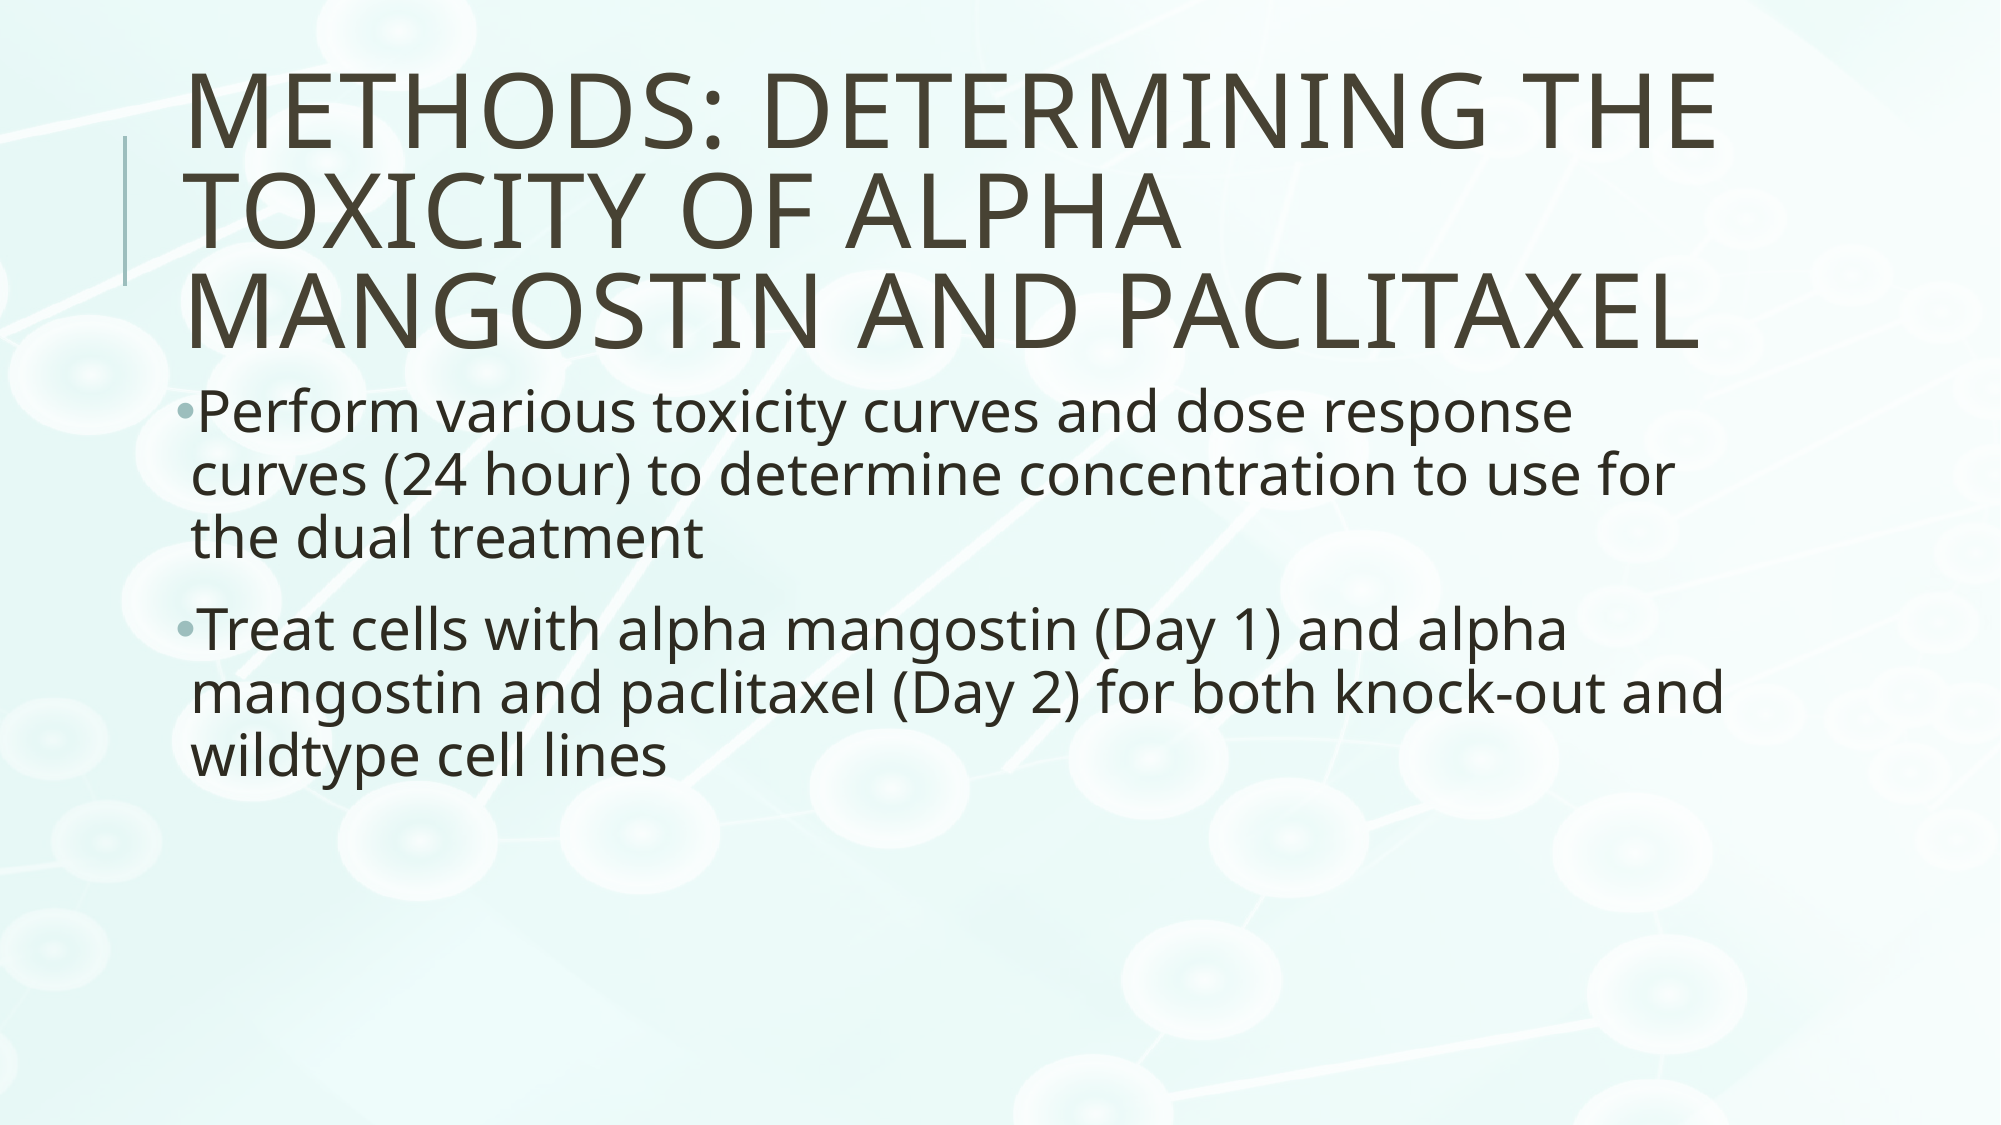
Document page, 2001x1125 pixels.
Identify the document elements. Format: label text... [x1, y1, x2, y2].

list Perform various toxicity curves and dose response curves (24 hour) to determine concentration to use for the dual treatment Treat cells with alpha mangostin (Day 1) and alpha mangostin and paclitaxel (Day 2) for both knock-out and wildtype cell lines [168, 375, 1763, 1035]
title Methods: Determining the Toxicity of Alpha Mangostin and Paclitaxel [168, 96, 1763, 342]
